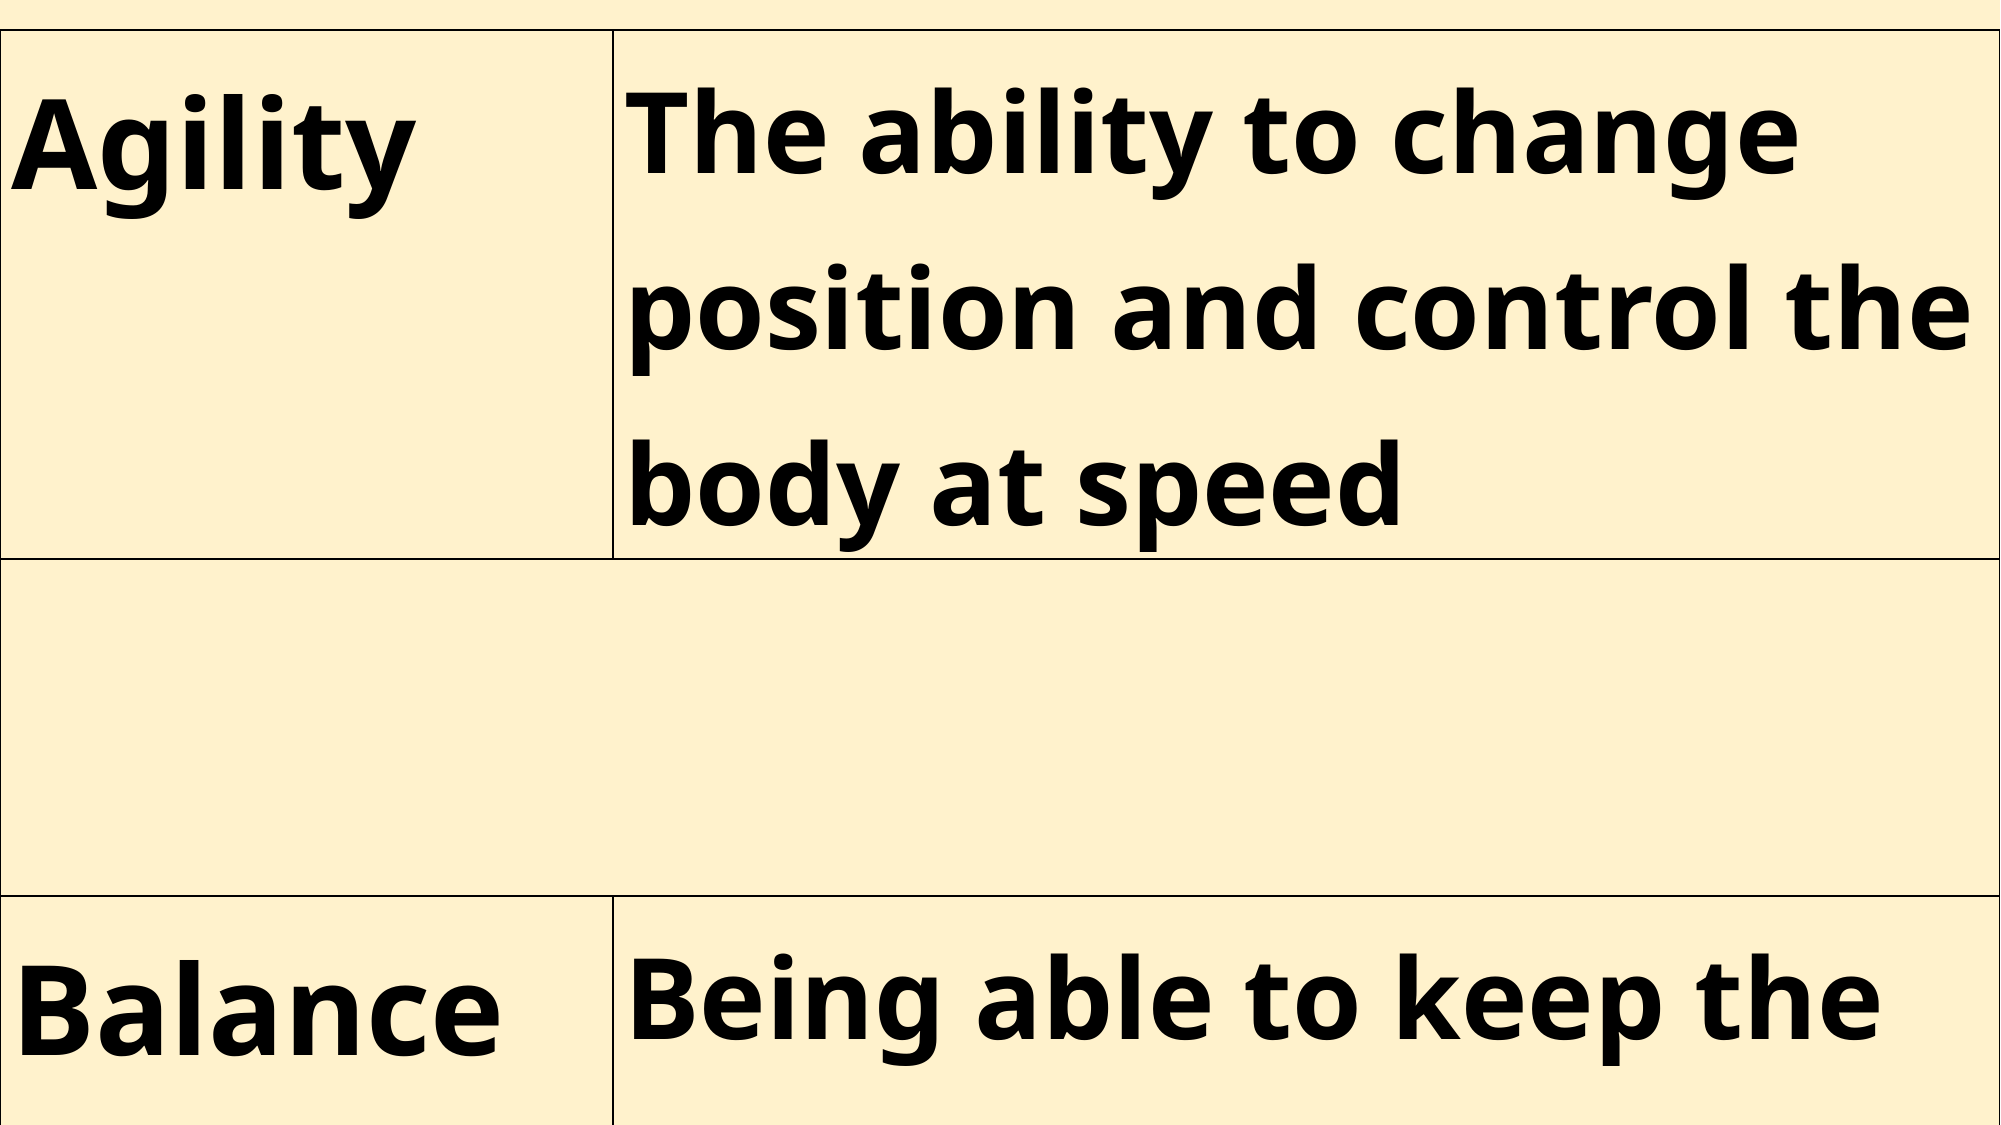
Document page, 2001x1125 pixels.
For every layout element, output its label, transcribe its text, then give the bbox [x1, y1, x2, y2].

table_cell Balance [1, 897, 612, 1125]
table_cell Being able to keep the body stable, while at rest or on the move [614, 897, 1999, 1125]
table_header Agility [1, 31, 612, 558]
table_cell [1, 560, 1999, 895]
table_header The ability to change position and control the body at speed [614, 31, 1999, 558]
